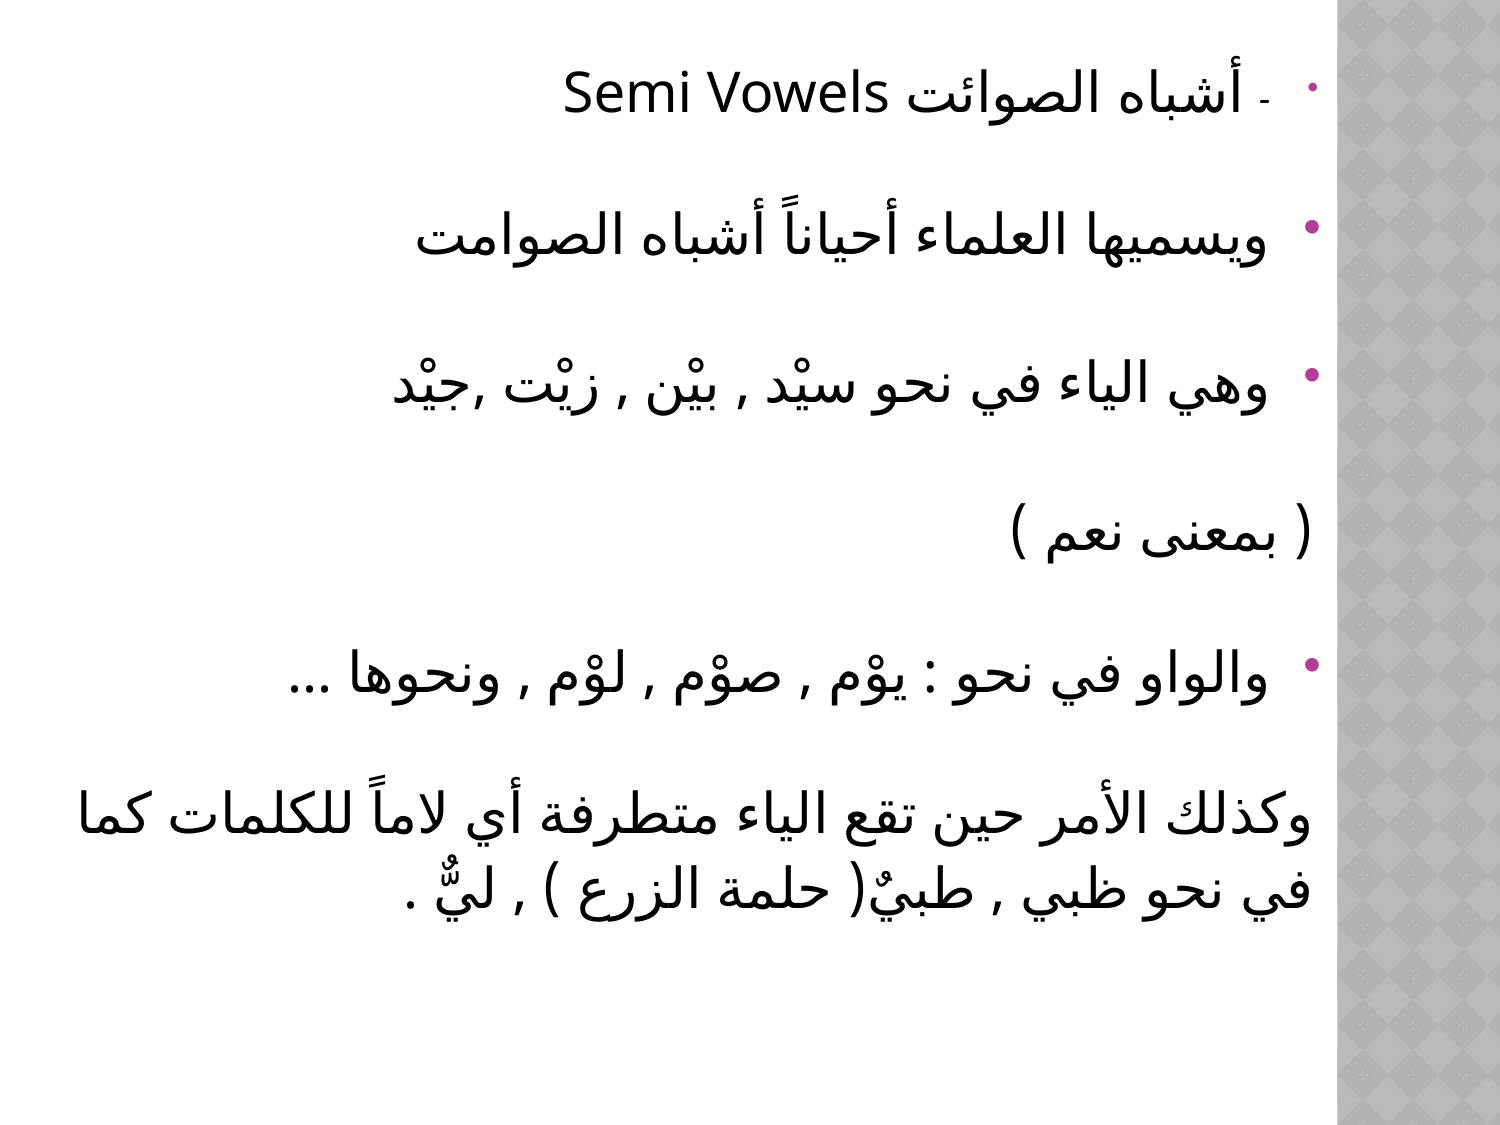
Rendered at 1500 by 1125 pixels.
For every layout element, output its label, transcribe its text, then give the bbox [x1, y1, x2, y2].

list - أشباه الصوائت Semi Vowels ويسميها العلماء أحياناً أشباه الصوامت وهي الياء في نحو سيْد , بيْن , زيْت ,جيْد ( بمعنى نعم ) والواو في نحو : يوْم , صوْم , لوْم , ونحوها ... وكذلك الأمر حين تقع الياء متطرفة أي لاماً للكلمات كما في نحو ظبي , طبيٌ( حلمة الزرع ) , ليٌّ . [0, 0, 1329, 1125]
